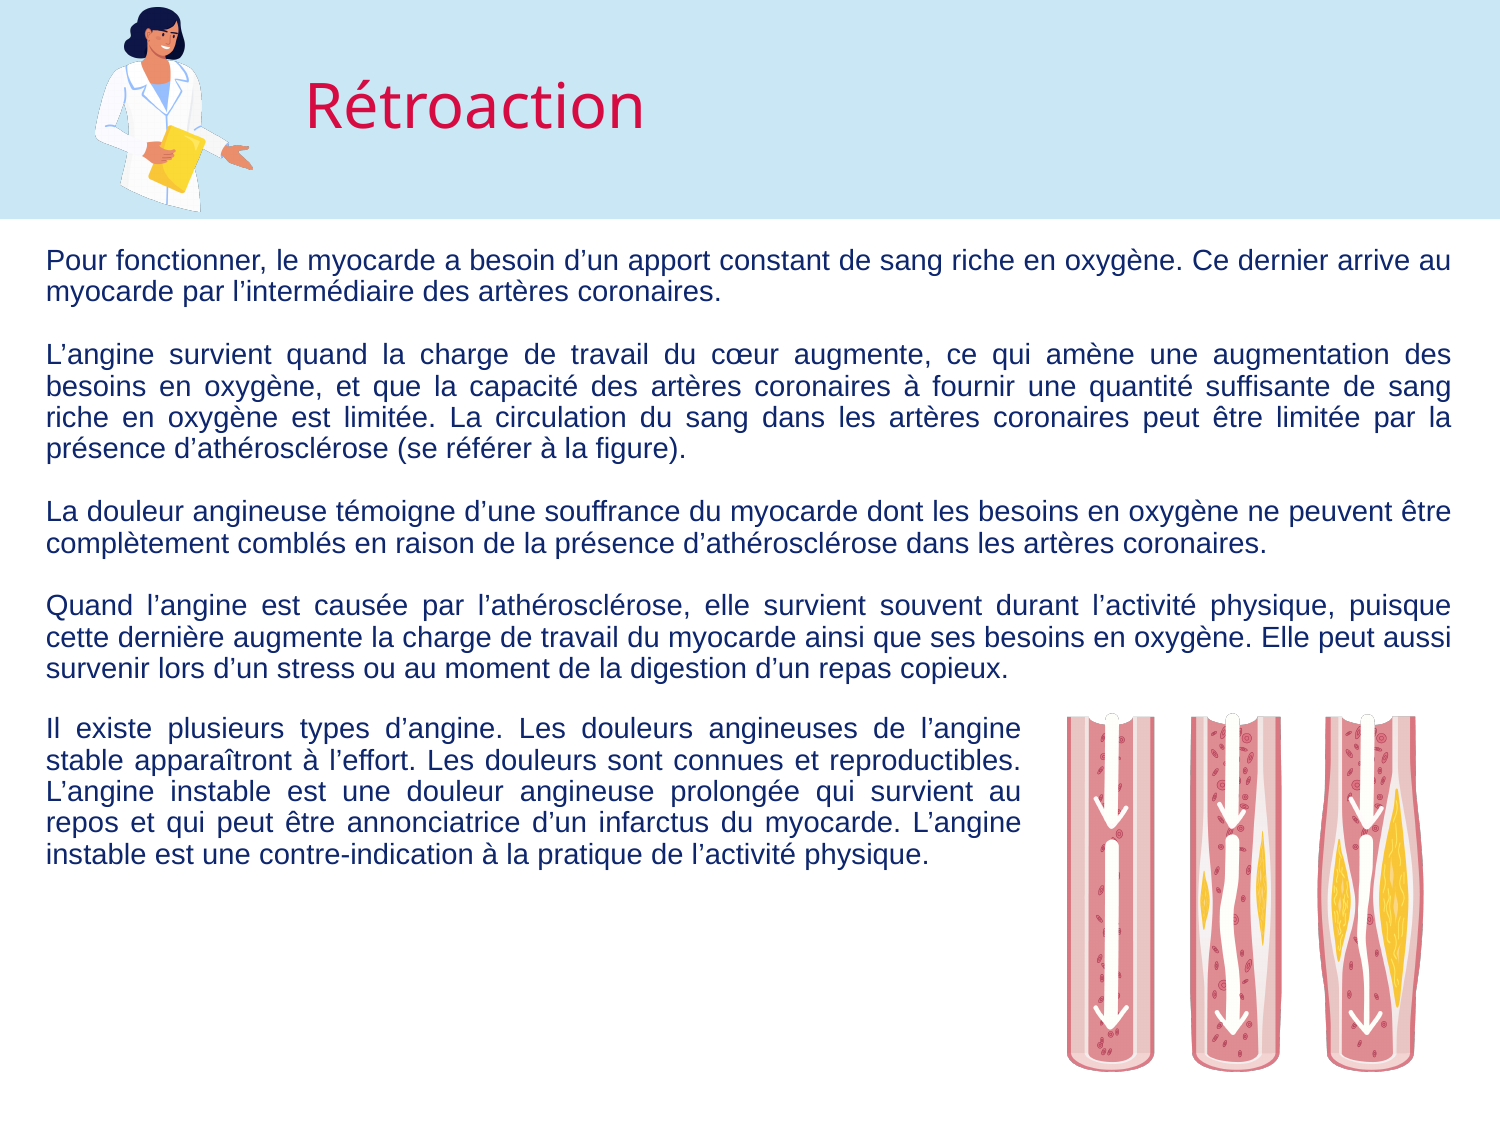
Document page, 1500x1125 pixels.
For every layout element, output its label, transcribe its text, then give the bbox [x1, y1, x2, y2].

picture [1066, 713, 1441, 1075]
picture [95, 7, 253, 212]
title Rétroaction [289, 59, 1397, 160]
list Pour fonctionner, le myocarde a besoin d’un apport constant de sang riche en oxygène. Ce dernier arrive au myocarde par l’intermédiaire des artères coronaires. L’angine survient quand la charge de travail du cœur augmente, ce qui amène une augmentation des besoins en oxygène, et que la capacité des artères coronaires à fournir une quantité suffisante de sang riche en oxygène est limitée. La circulation du sang dans les artères coronaires peut être limitée par la présence d’athérosclérose (se référer à la figure). La douleur angineuse témoigne d’une souffrance du myocarde dont les besoins en oxygène ne peuvent être complètement comblés en raison de la présence d’athérosclérose dans les artères coronaires. Quand l’angine est causée par l’athérosclérose, elle survient souvent durant l’activité physique, puisque cette dernière augmente la charge de travail du myocarde ainsi que ses besoins en oxygène. Elle peut aussi survenir lors d’un stress ou au moment de la digestion d’un repas copieux. [30, 230, 1470, 1029]
text_box Il existe plusieurs types d’angine. Les douleurs angineuses de l’angine stable apparaîtront à l’effort. Les douleurs sont connues et reproductibles. L’angine instable est une douleur angineuse prolongée qui survient au repos et qui peut être annonciatrice d’un infarctus du myocarde. L’angine instable est une contre-indication à la pratique de l’activité physique. [30, 698, 1039, 963]
